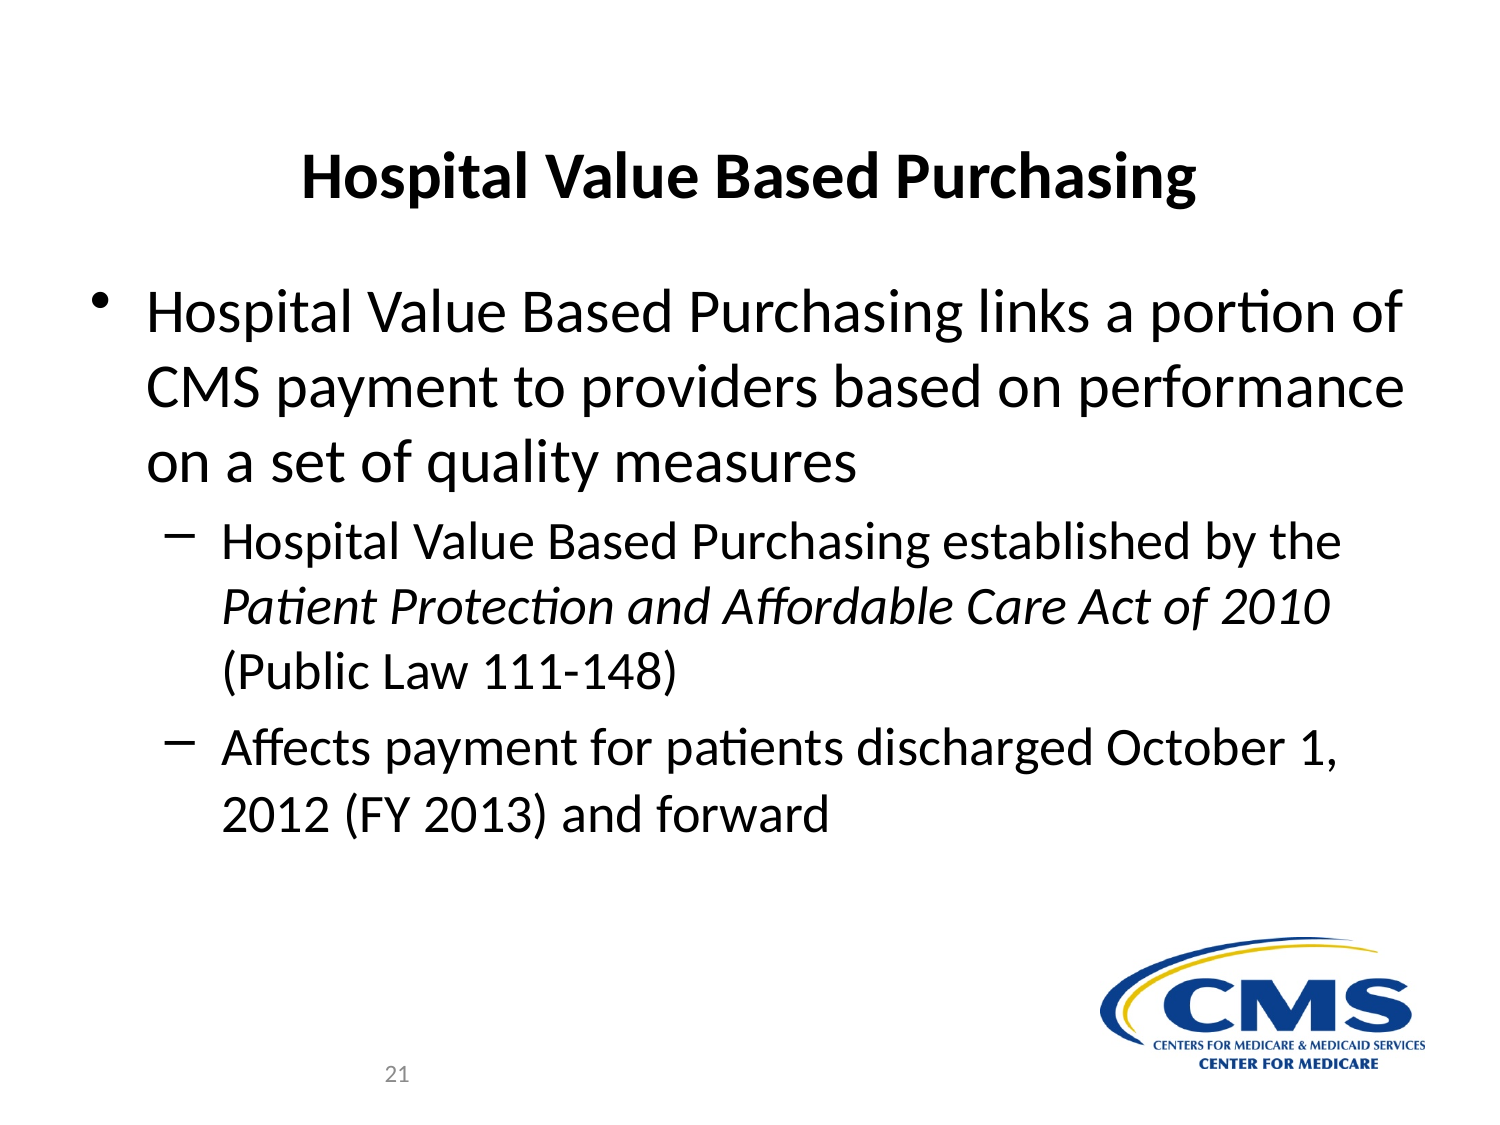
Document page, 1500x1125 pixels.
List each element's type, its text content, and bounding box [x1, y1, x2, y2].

text_box Hospital Value Based Purchasing links a portion of CMS payment to providers based on performance on a set of quality measures Hospital Value Based Purchasing established by the Patient Protection and Affordable Care Act of 2010 (Public Law 111-148) Affects payment for patients discharged October 1, 2012 (FY 2013) and forward [75, 262, 1463, 1038]
text_box Hospital Value Based Purchasing [137, 124, 1363, 262]
picture [1099, 937, 1425, 1069]
slide_number 21 [75, 1042, 425, 1103]
